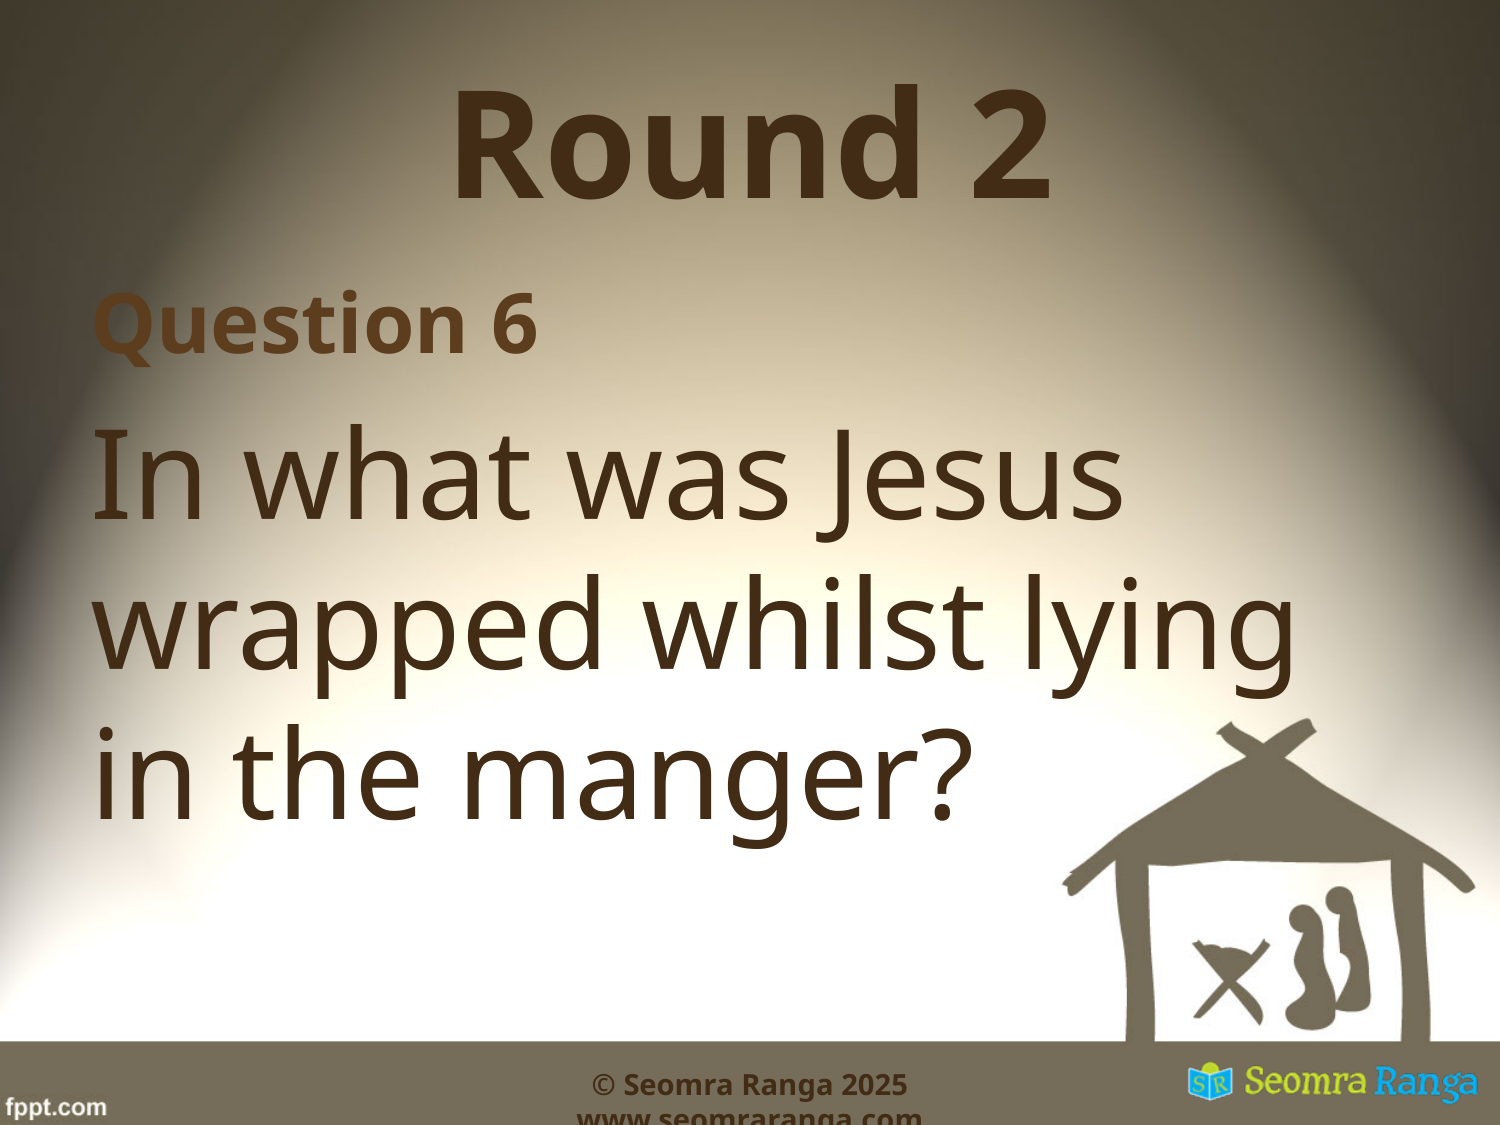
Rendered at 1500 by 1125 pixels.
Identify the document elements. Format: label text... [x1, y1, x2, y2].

list Question 6 In what was Jesus wrapped whilst lying in the manger? [75, 262, 1425, 1005]
title Round 2 [75, 45, 1425, 233]
picture [0, 0, 1500, 1125]
text_box © Seomra Ranga 2025 www.seomraranga.com [401, 1058, 1099, 1125]
